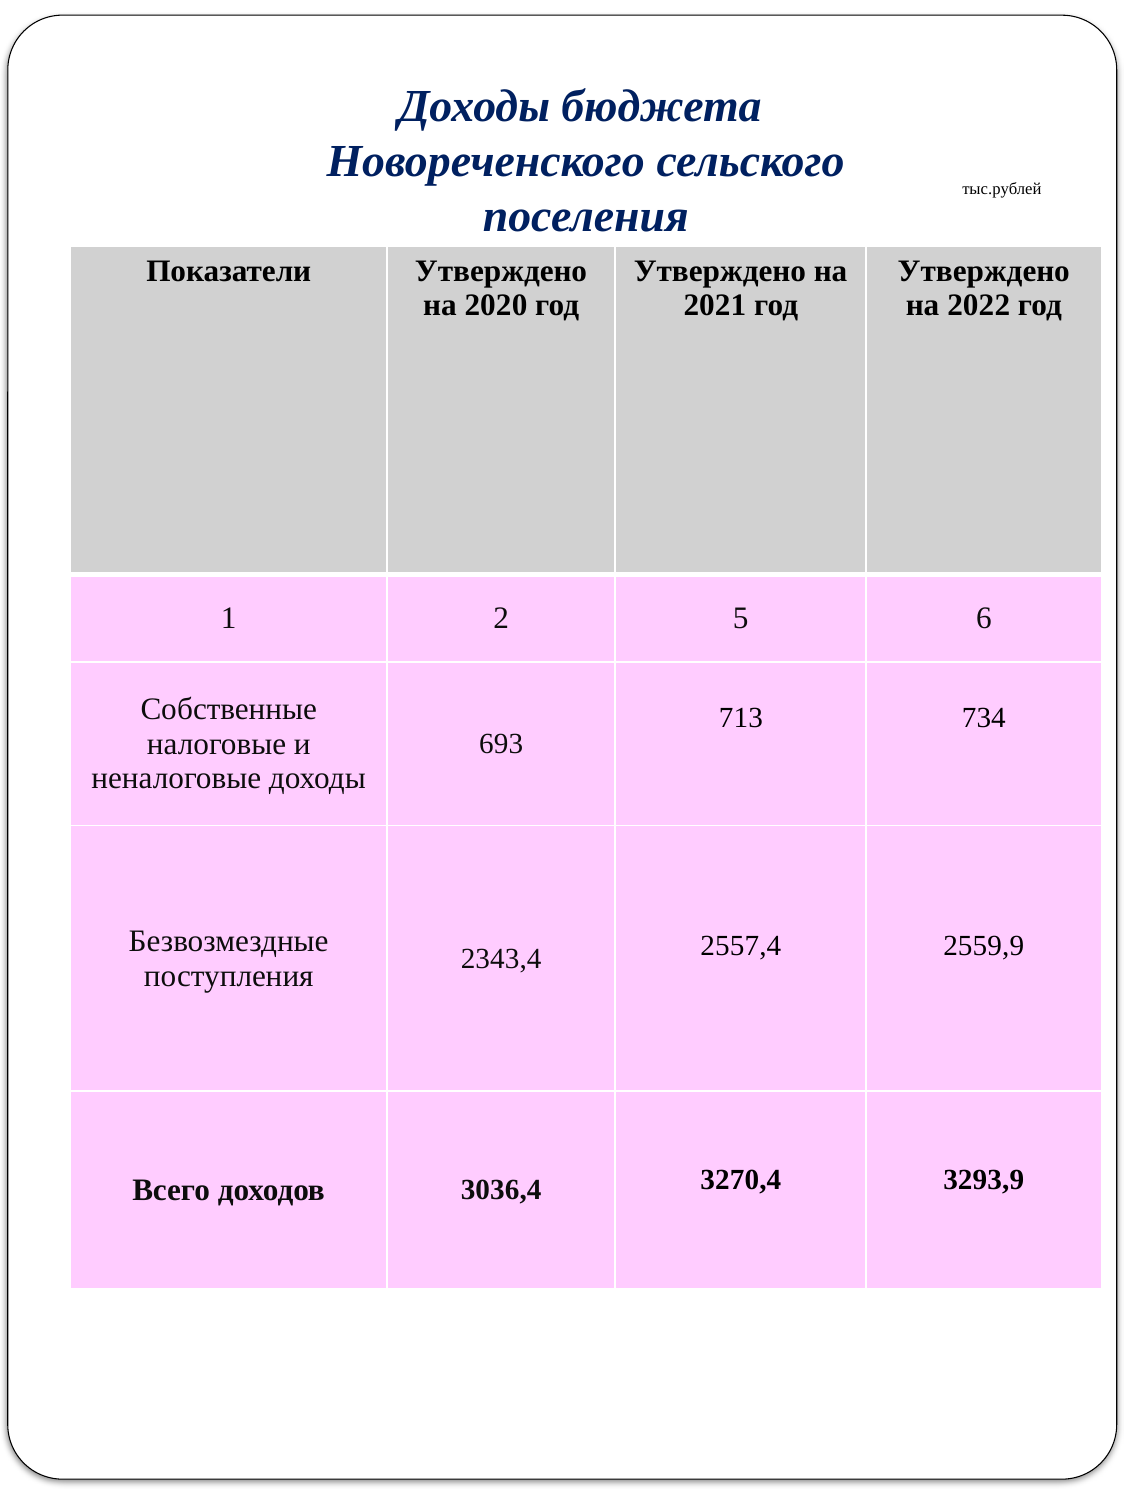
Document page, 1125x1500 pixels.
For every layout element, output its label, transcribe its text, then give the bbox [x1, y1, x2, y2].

table_cell 2559,9 [867, 826, 1101, 1090]
table_cell 713 [616, 663, 865, 825]
text_box Доходы бюджета Новореченского сельского поселения [233, 93, 938, 224]
table_header Утверждено на 2021 год [616, 247, 865, 572]
table_cell 3036,4 [388, 1092, 614, 1288]
table_cell Всего доходов [71, 1092, 386, 1288]
table_cell 6 [867, 577, 1101, 661]
table_cell 734 [867, 663, 1101, 825]
table_cell 693 [388, 663, 614, 825]
table_cell 3270,4 [616, 1092, 865, 1288]
table_cell 3293,9 [867, 1092, 1101, 1288]
table_cell 2343,4 [388, 826, 614, 1090]
table_cell 2557,4 [616, 826, 865, 1090]
table_cell 5 [616, 577, 865, 661]
text_box тыс.рублей [936, 151, 1067, 224]
table_cell 2 [388, 577, 614, 661]
table_cell Безвозмездные поступления [71, 826, 386, 1090]
table_header Утверждено на 2020 год [388, 247, 614, 572]
table_header Показатели [71, 247, 386, 572]
table_header Утверждено на 2022 год [867, 247, 1101, 572]
table_cell 1 [71, 577, 386, 661]
table_cell Собственные налоговые и неналоговые доходы [71, 663, 386, 825]
